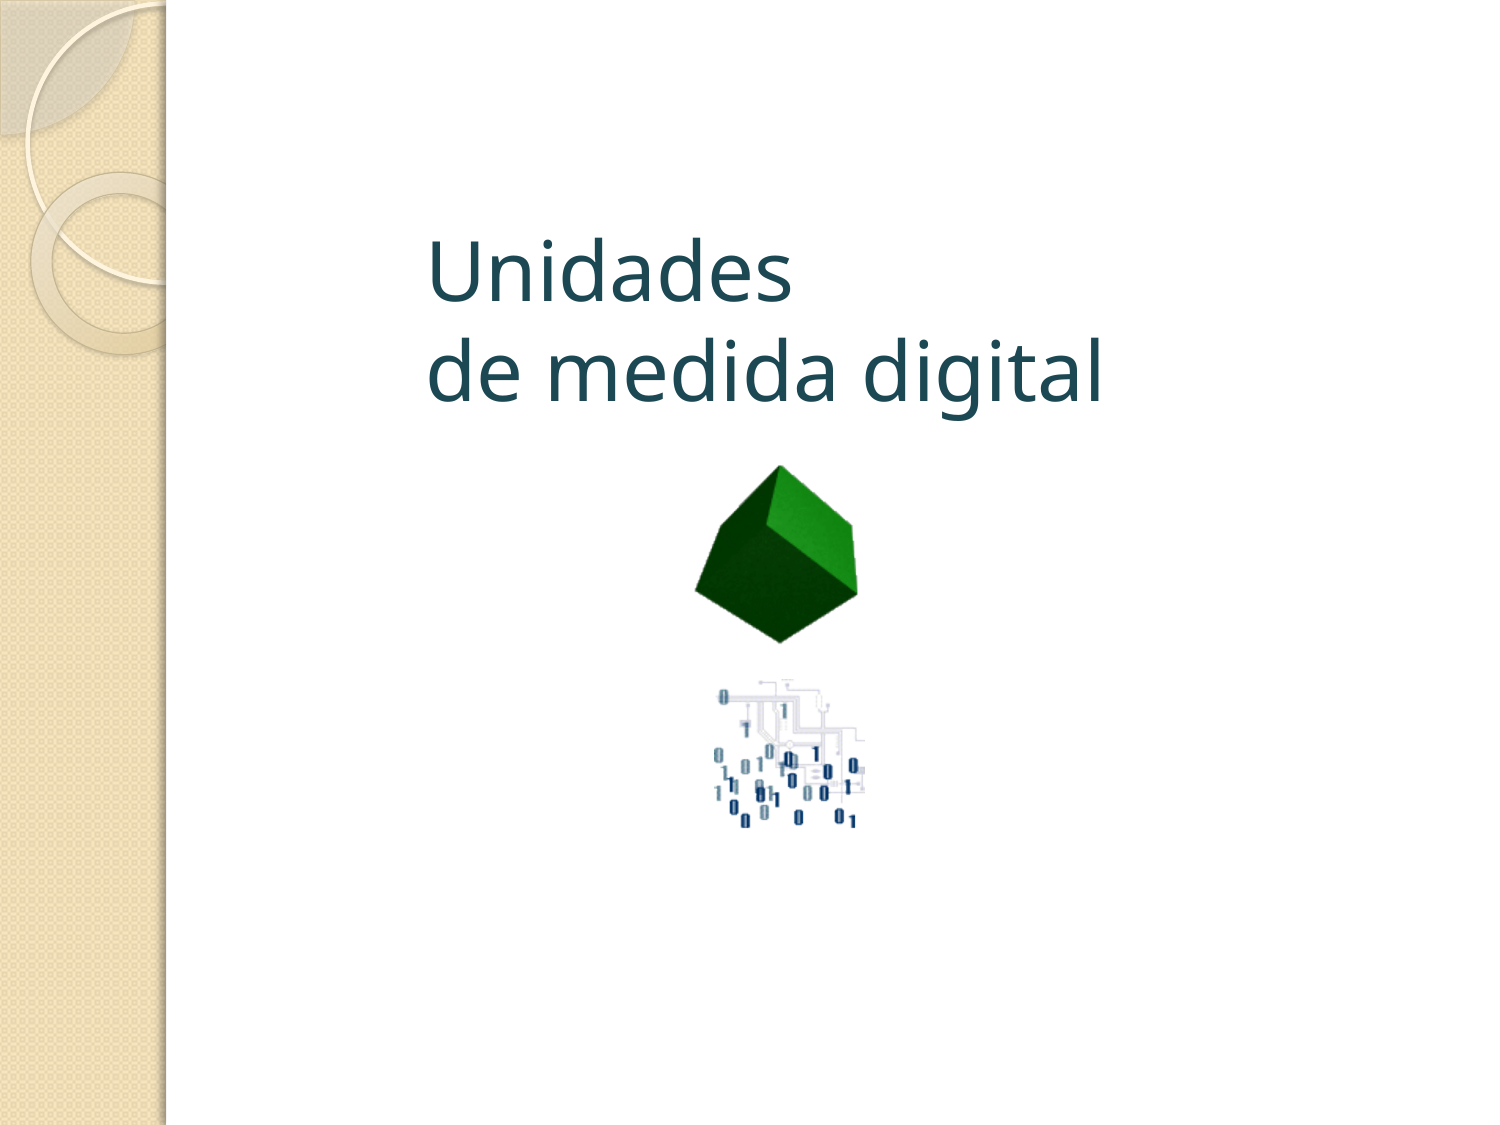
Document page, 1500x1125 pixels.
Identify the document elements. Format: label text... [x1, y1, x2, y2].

text_box Unidades de medida digital [410, 210, 1125, 426]
picture [714, 679, 866, 830]
picture [679, 456, 880, 658]
